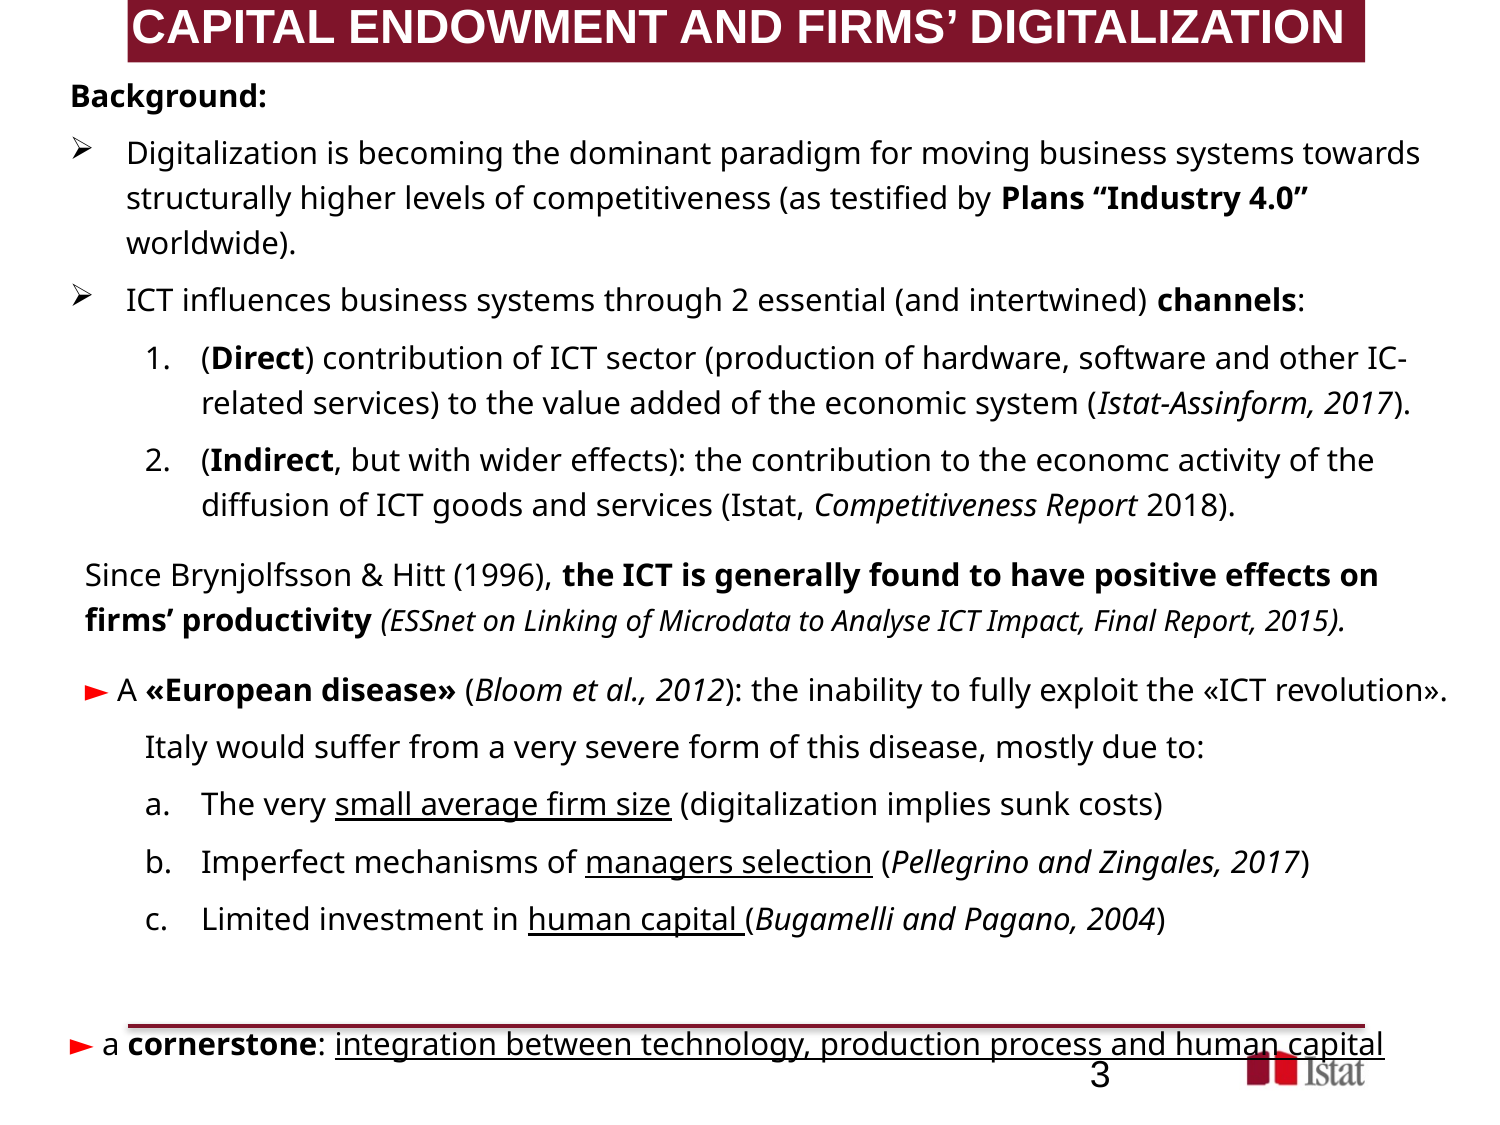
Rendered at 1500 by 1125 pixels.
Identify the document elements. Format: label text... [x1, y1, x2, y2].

footer [512, 1042, 988, 1103]
list Background: Digitalization is becoming the dominant paradigm for moving business systems towards structurally higher levels of competitiveness (as testified by Plans “Industry 4.0” worldwide). ICT influences business systems through 2 essential (and intertwined) channels: (Direct) contribution of ICT sector (production of hardware, software and other IC-related services) to the value added of the economic system (Istat-Assinform, 2017). (Indirect, but with wider effects): the contribution to the economc activity of the diffusion of ICT goods and services (Istat, Competitiveness Report 2018). Since Brynjolfsson & Hitt (1996), the ICT is generally found to have positive effects on firms’ productivity (ESSnet on Linking of Microdata to Analyse ICT Impact, Final Report, 2015). ► A «European disease» (Bloom et al., 2012): the inability to fully exploit the «ICT revolution». Italy would suffer from a very severe form of this disease, mostly due to: The very small average firm size (digitalization implies sunk costs) Imperfect mechanisms of managers selection (Pellegrino and Zingales, 2017) Limited investment in human capital (Bugamelli and Pagano, 2004) ► a cornerstone: integration between technology, production process and human capital [54, 61, 1477, 1025]
slide_number 3 [1074, 1042, 1425, 1103]
text_box CAPITAL ENDOWMENT AND FIRMS’ DIGITALIZATION [116, 0, 1362, 61]
